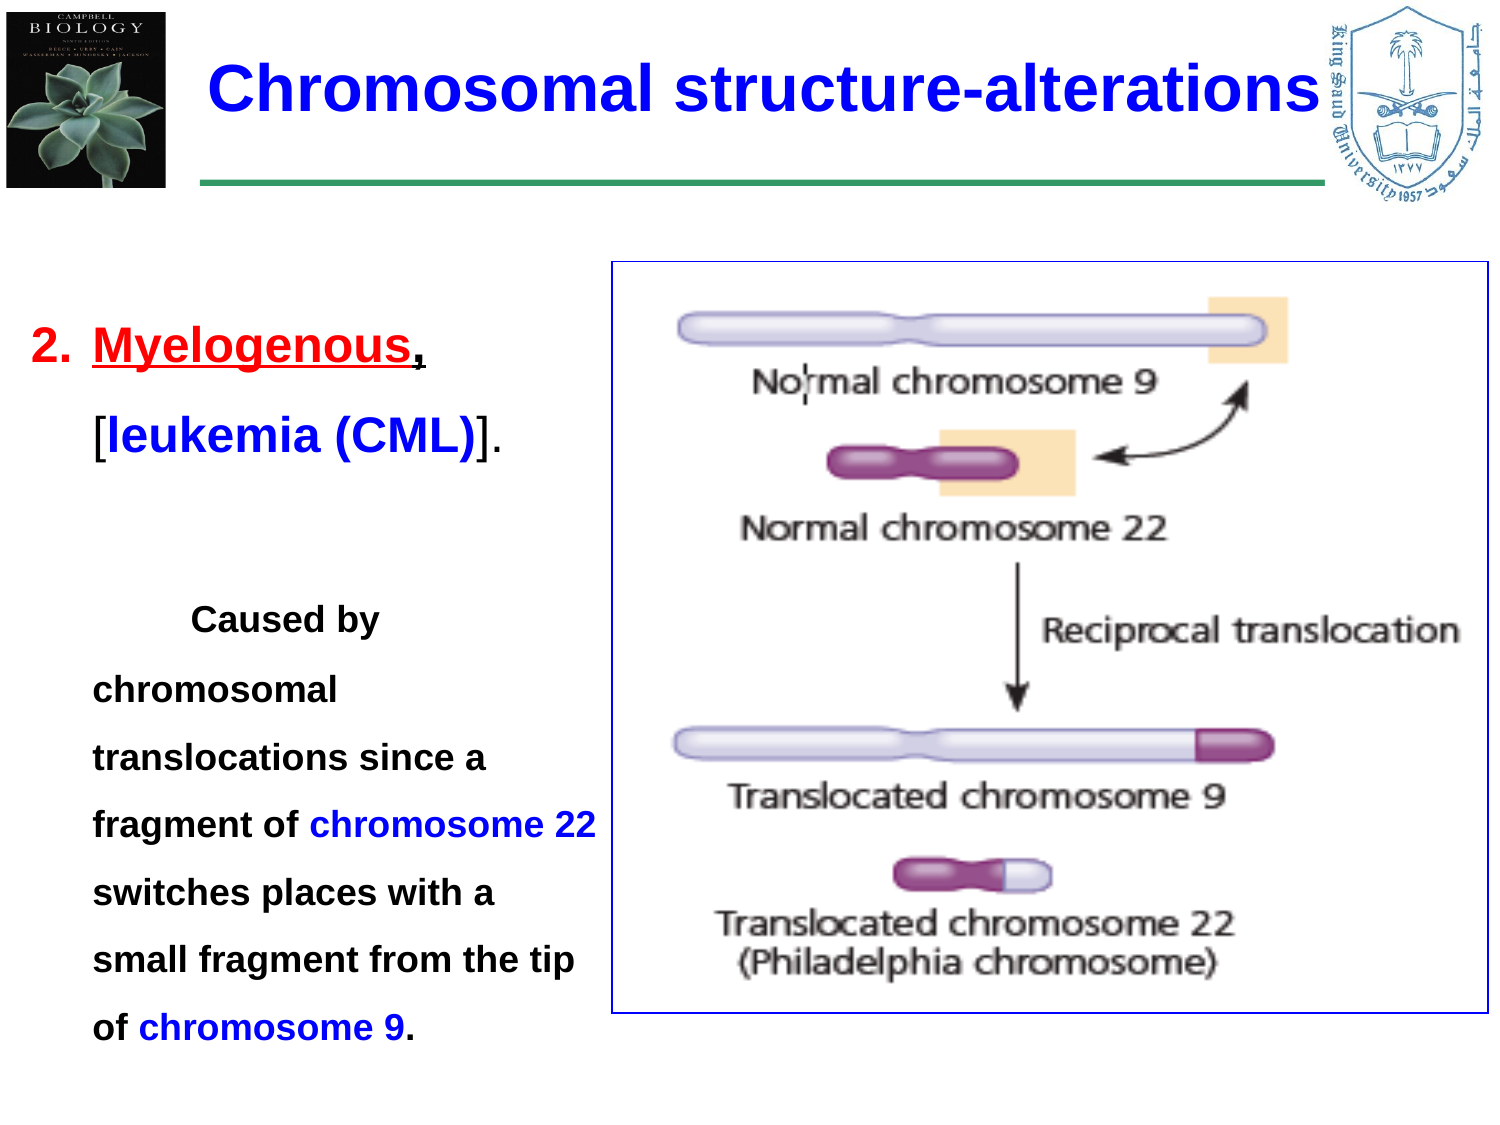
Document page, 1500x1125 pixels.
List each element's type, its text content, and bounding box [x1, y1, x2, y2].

list Myelogenous, [leukemia (CML)]. Caused by chromosomal translocations since a fragment of chromosome 22 switches places with a small fragment from the tip of chromosome 9. [12, 275, 607, 875]
picture [612, 262, 1488, 1013]
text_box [5, 0, 1488, 209]
